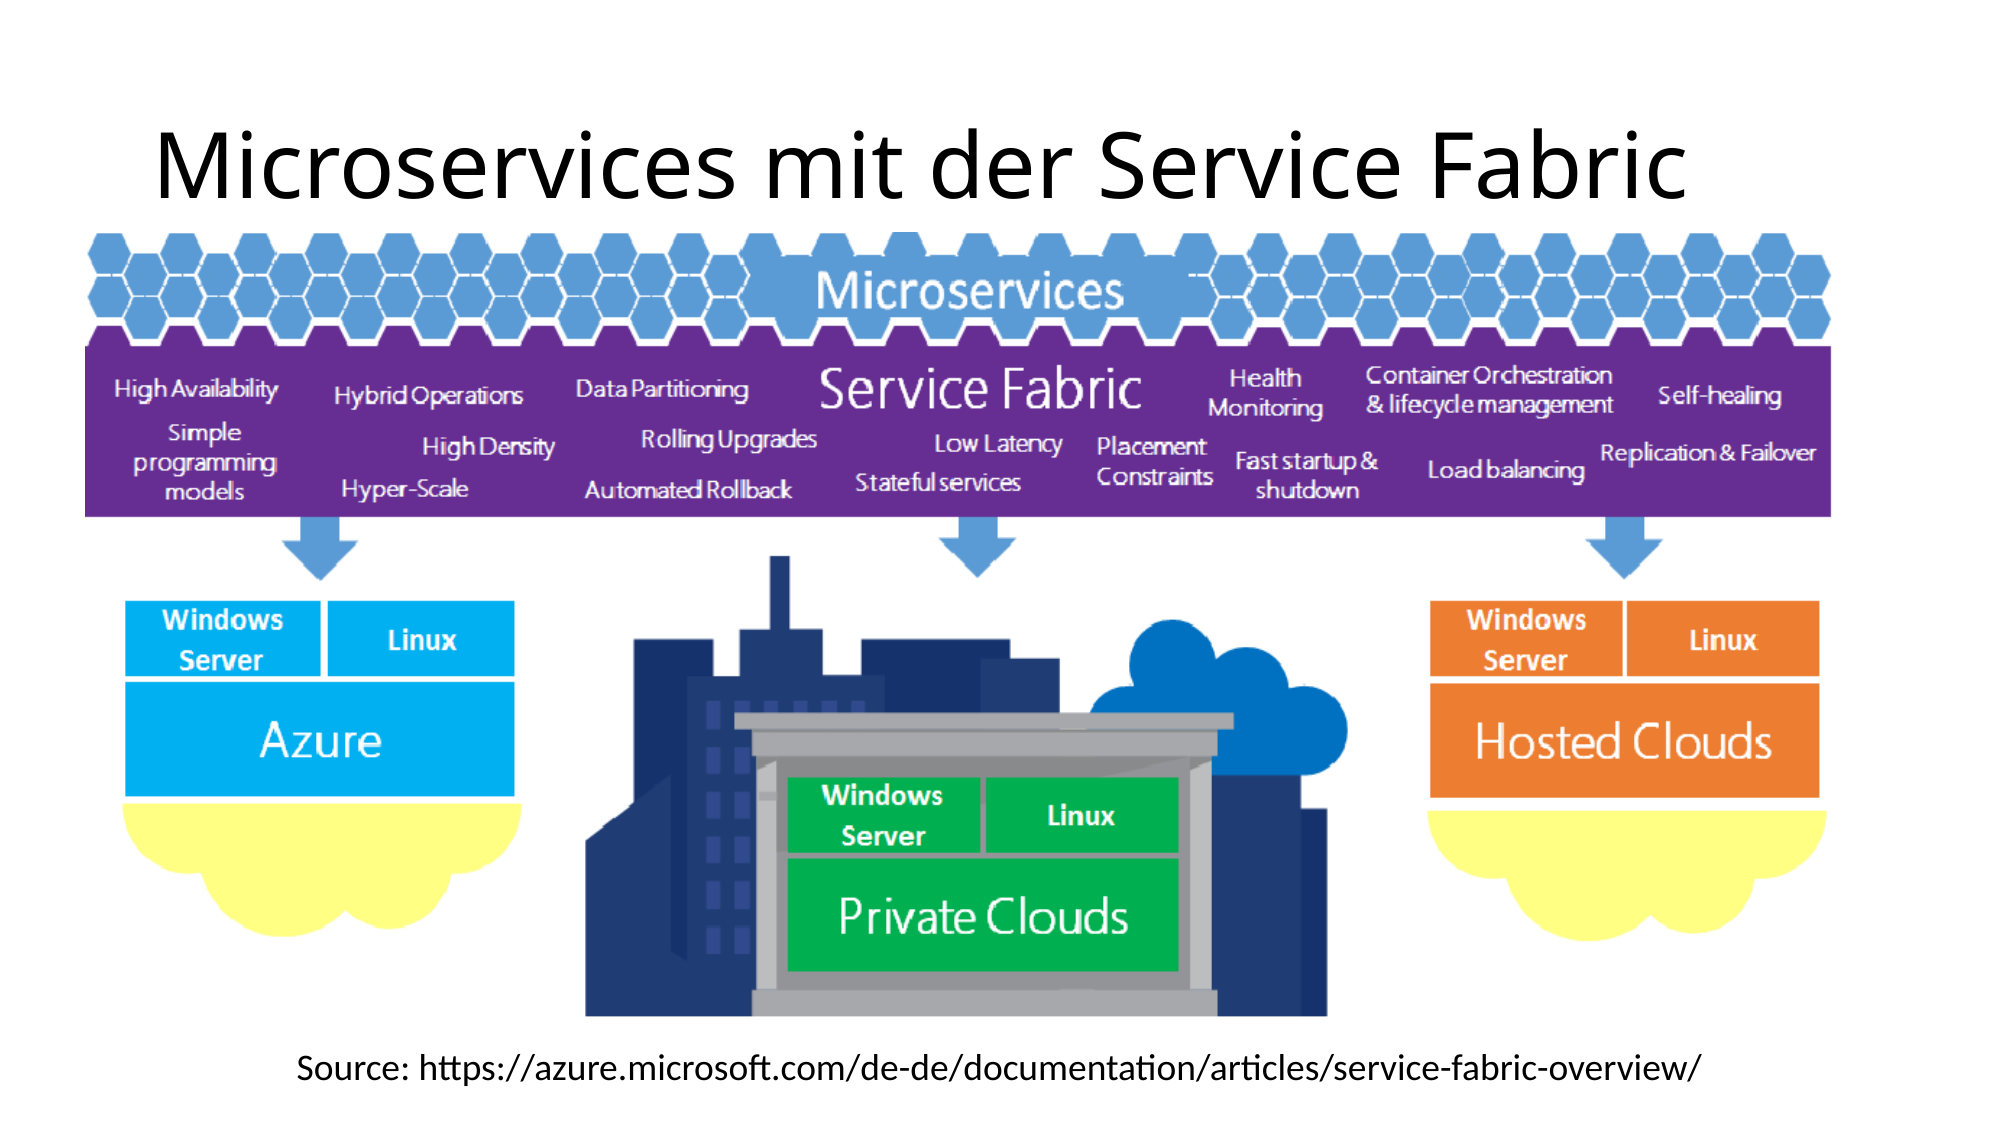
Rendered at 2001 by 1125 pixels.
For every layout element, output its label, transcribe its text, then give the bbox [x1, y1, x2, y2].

title Microservices mit der Service Fabric [137, 59, 1863, 232]
picture [85, 232, 1863, 1018]
text_box Source: https://azure.microsoft.com/de-de/documentation/articles/service-fabric-overview/ [281, 1035, 1719, 1096]
